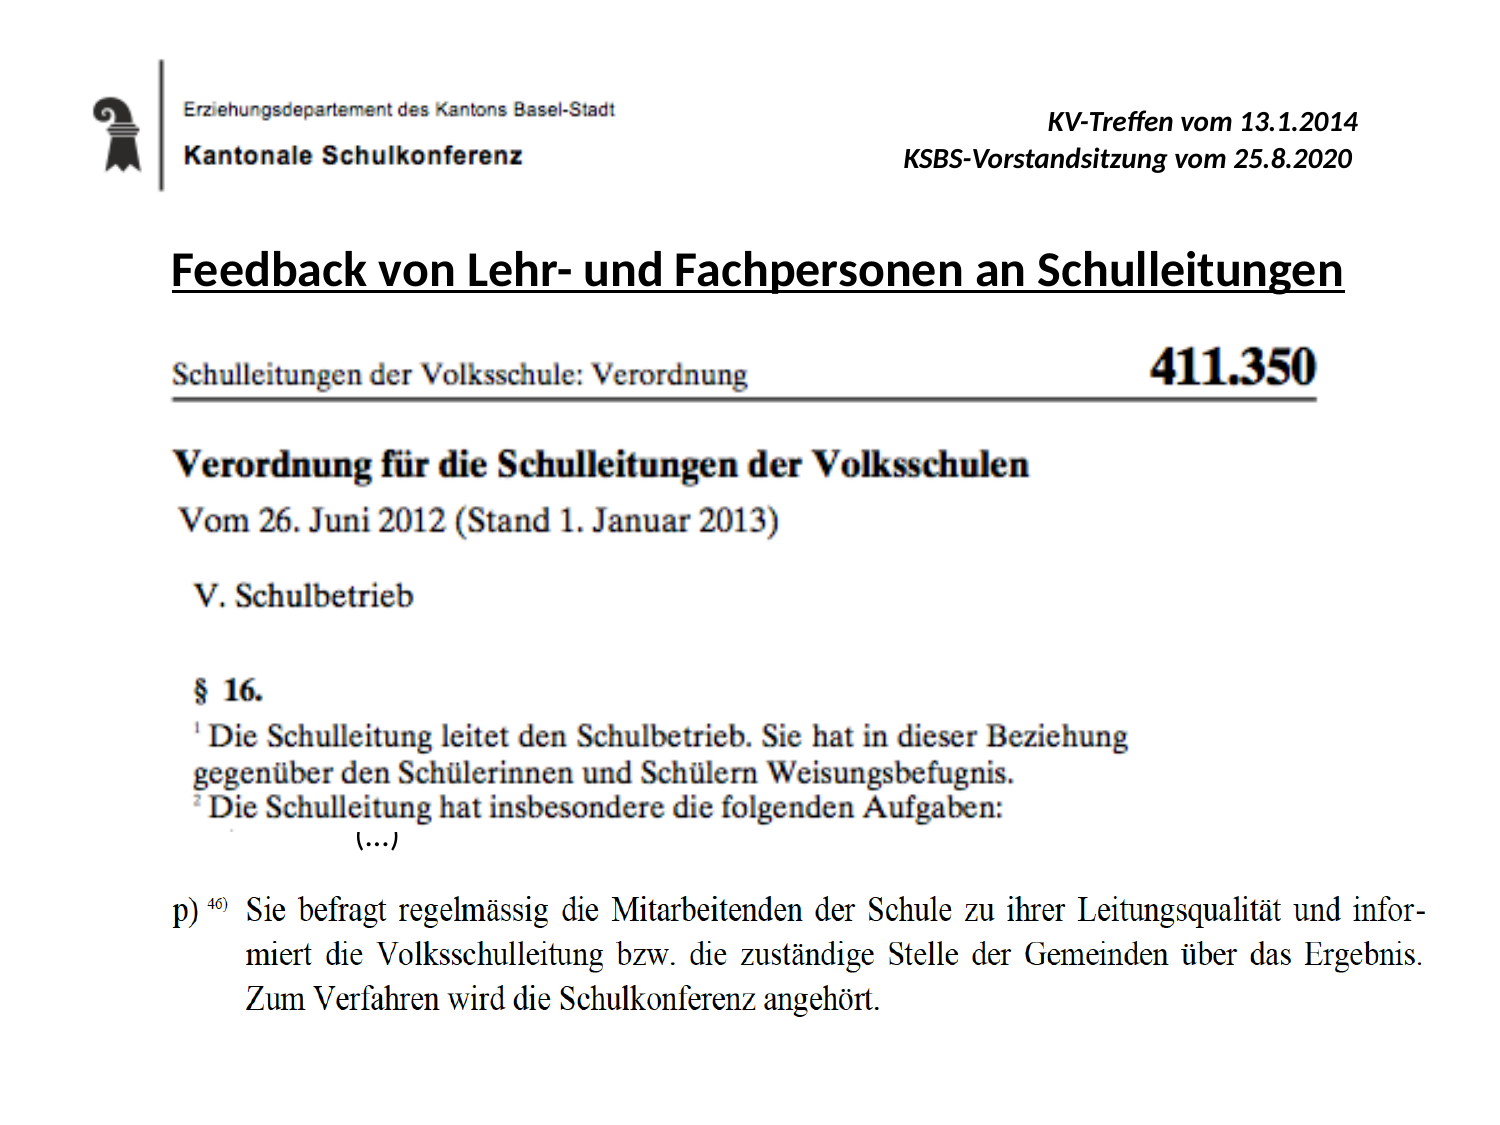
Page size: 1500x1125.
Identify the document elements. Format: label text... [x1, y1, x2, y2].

picture [139, 327, 1351, 832]
subtitle Feedback von Lehr- und Fachpersonen an Schulleitungen (...) [39, 229, 1477, 1095]
picture [73, 39, 637, 230]
title KV-Treffen vom 13.1.2014 KSBS-Vorstandsitzung vom 25.8.2020 [639, 39, 1433, 229]
picture [157, 891, 1433, 1025]
